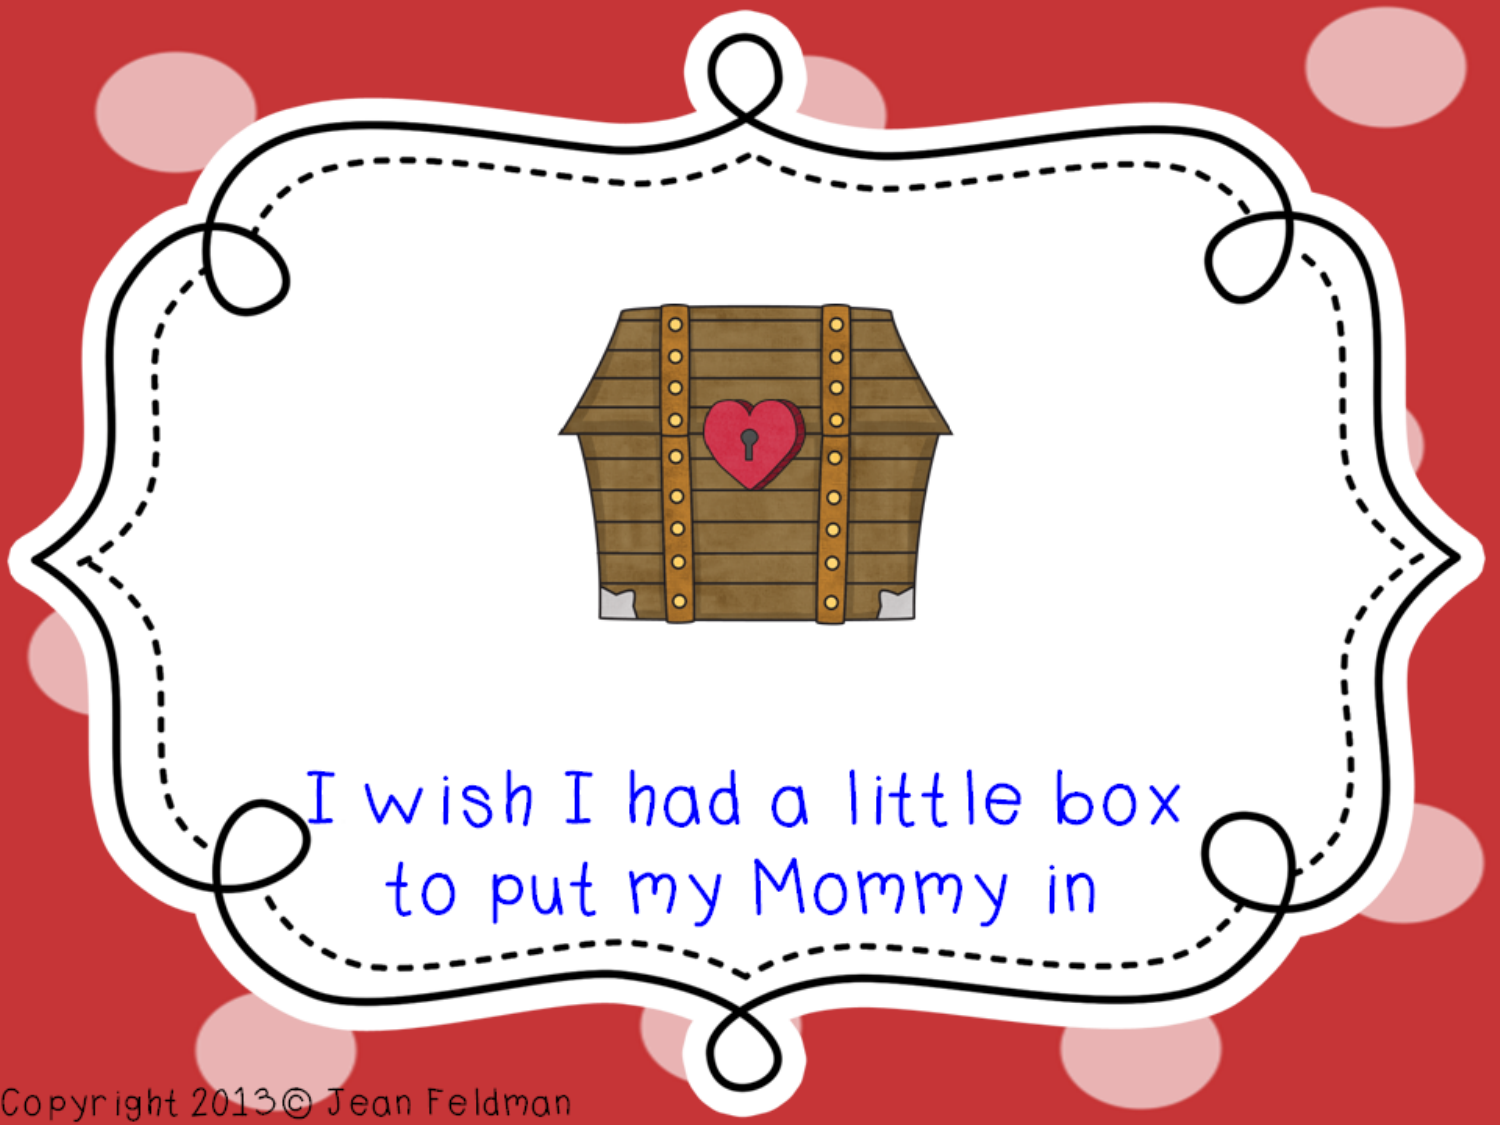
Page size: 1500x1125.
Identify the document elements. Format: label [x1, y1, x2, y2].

list [0, 0, 1500, 1125]
